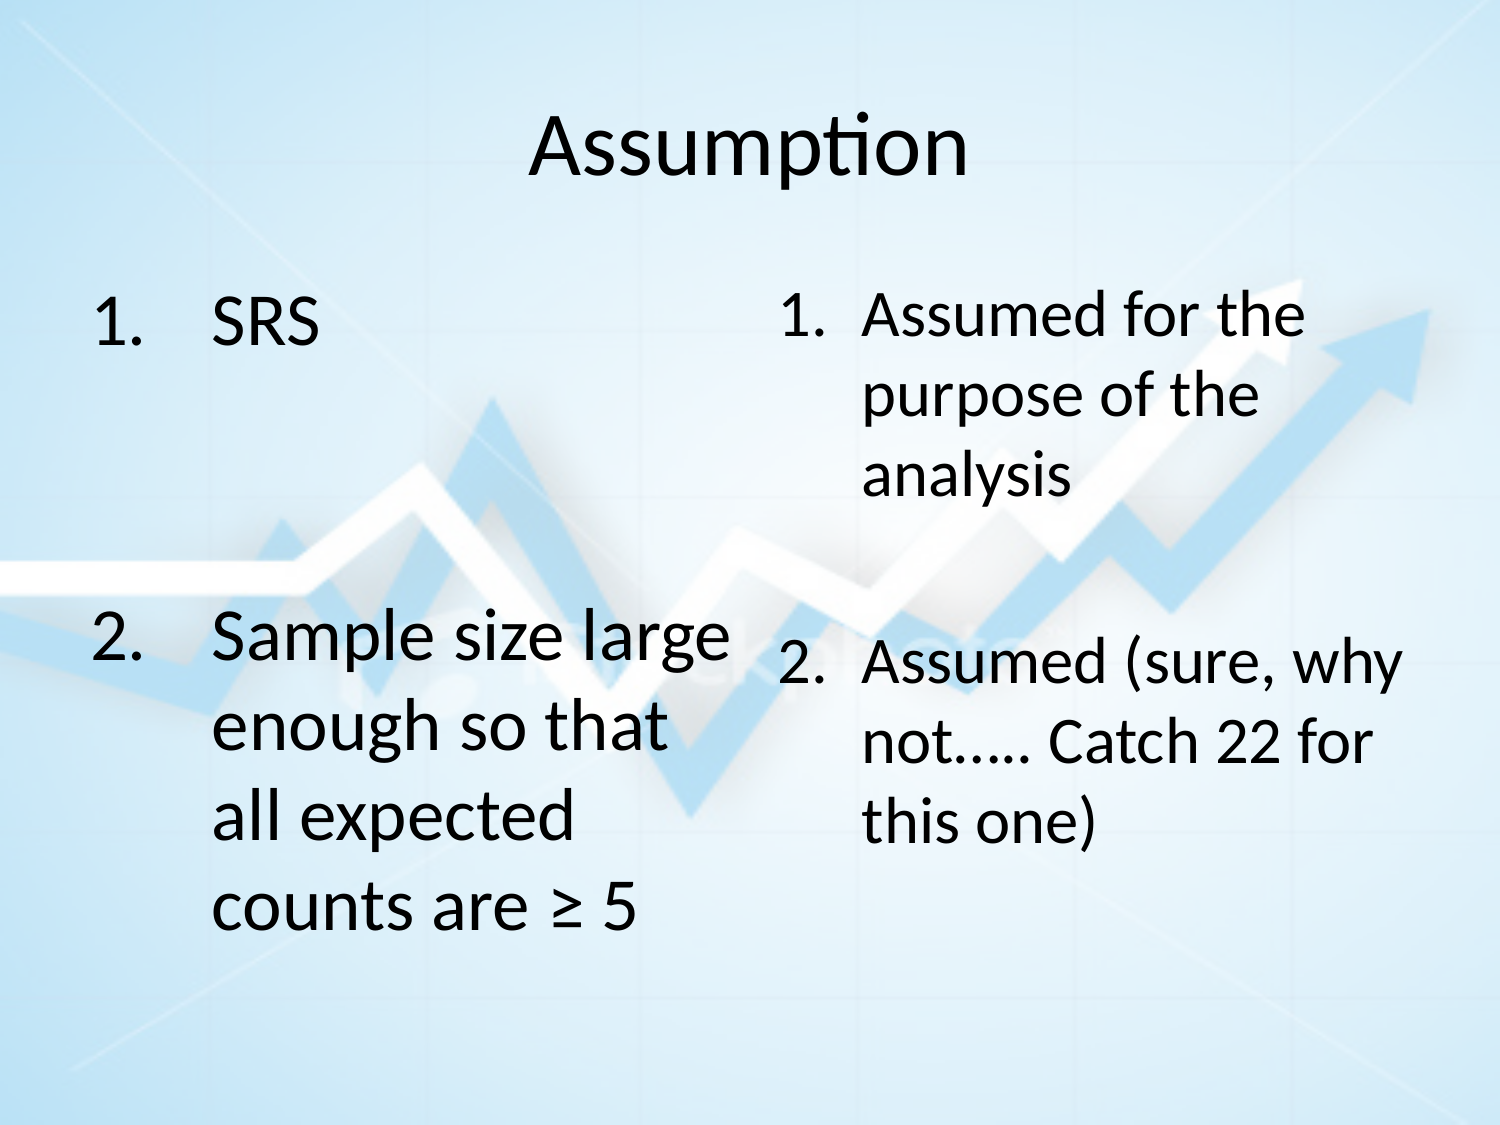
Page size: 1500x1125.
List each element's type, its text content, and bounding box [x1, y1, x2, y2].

list Assumed for the purpose of the analysis Assumed (sure, why not….. Catch 22 for this one) [762, 262, 1426, 1006]
title Assumption [74, 44, 1426, 233]
list SRS Sample size large enough so that all expected counts are ≥ 5 [74, 262, 762, 1006]
